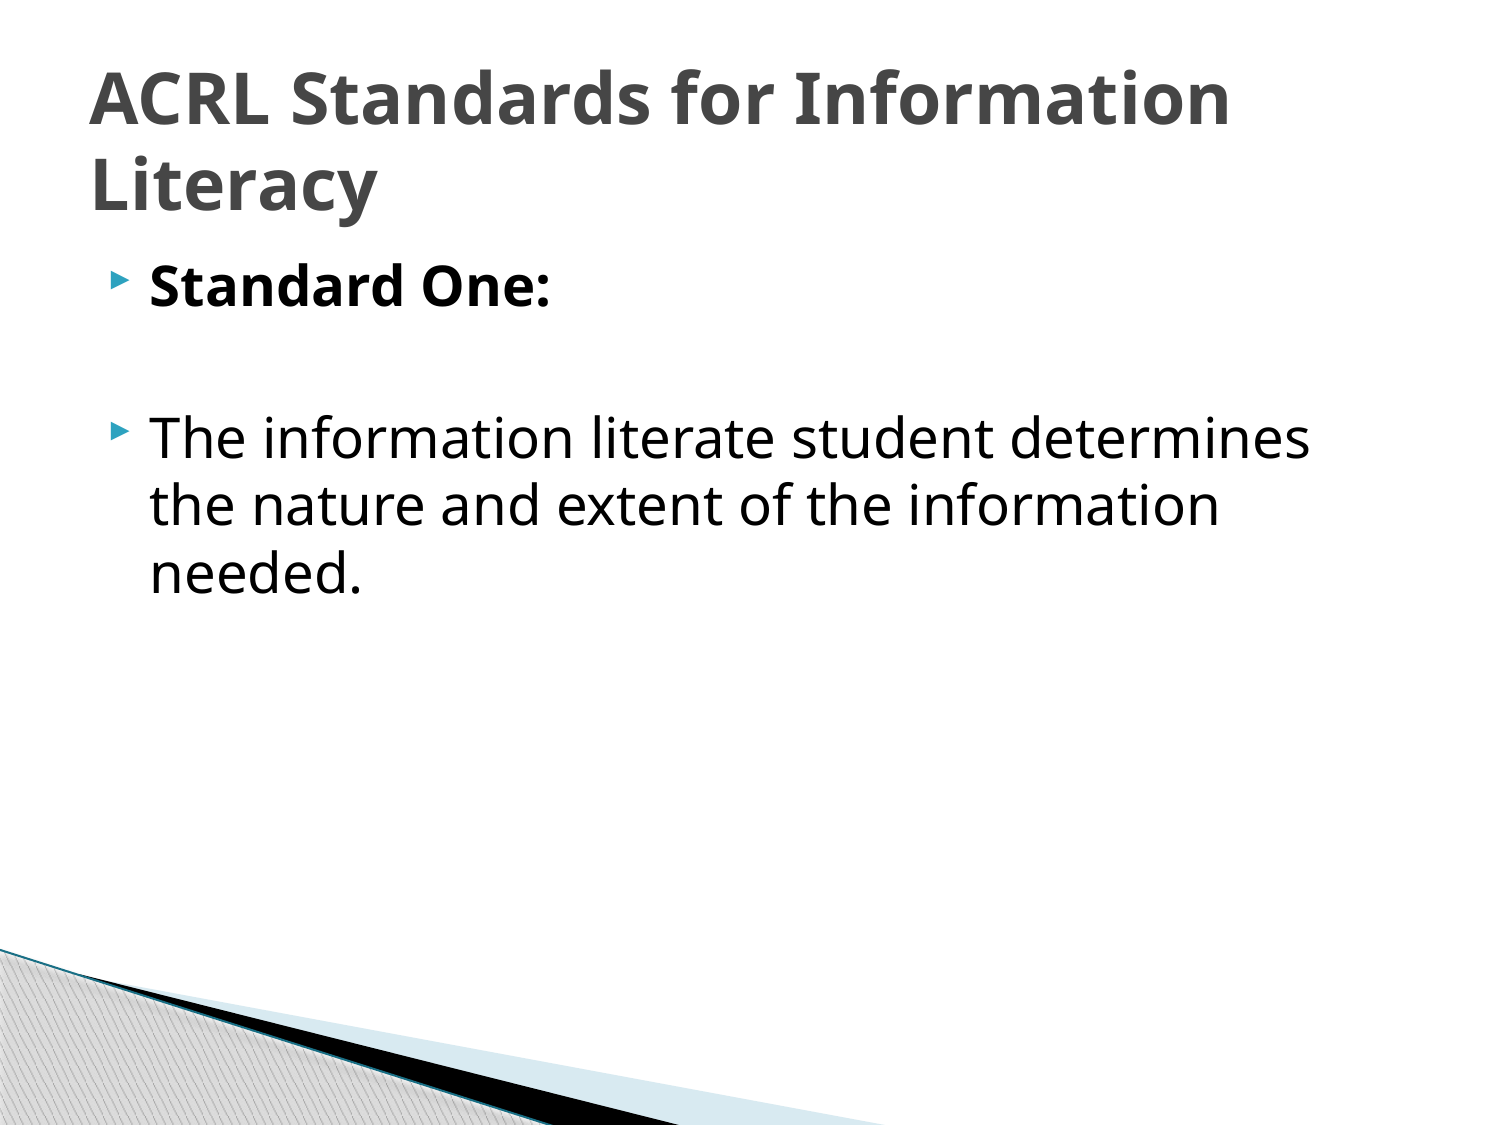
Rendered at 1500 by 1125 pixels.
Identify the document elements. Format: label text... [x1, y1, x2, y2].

list Standard One: The information literate student determines the nature and extent of the information needed. [75, 243, 1425, 986]
title ACRL Standards for Information Literacy [75, 45, 1425, 233]
